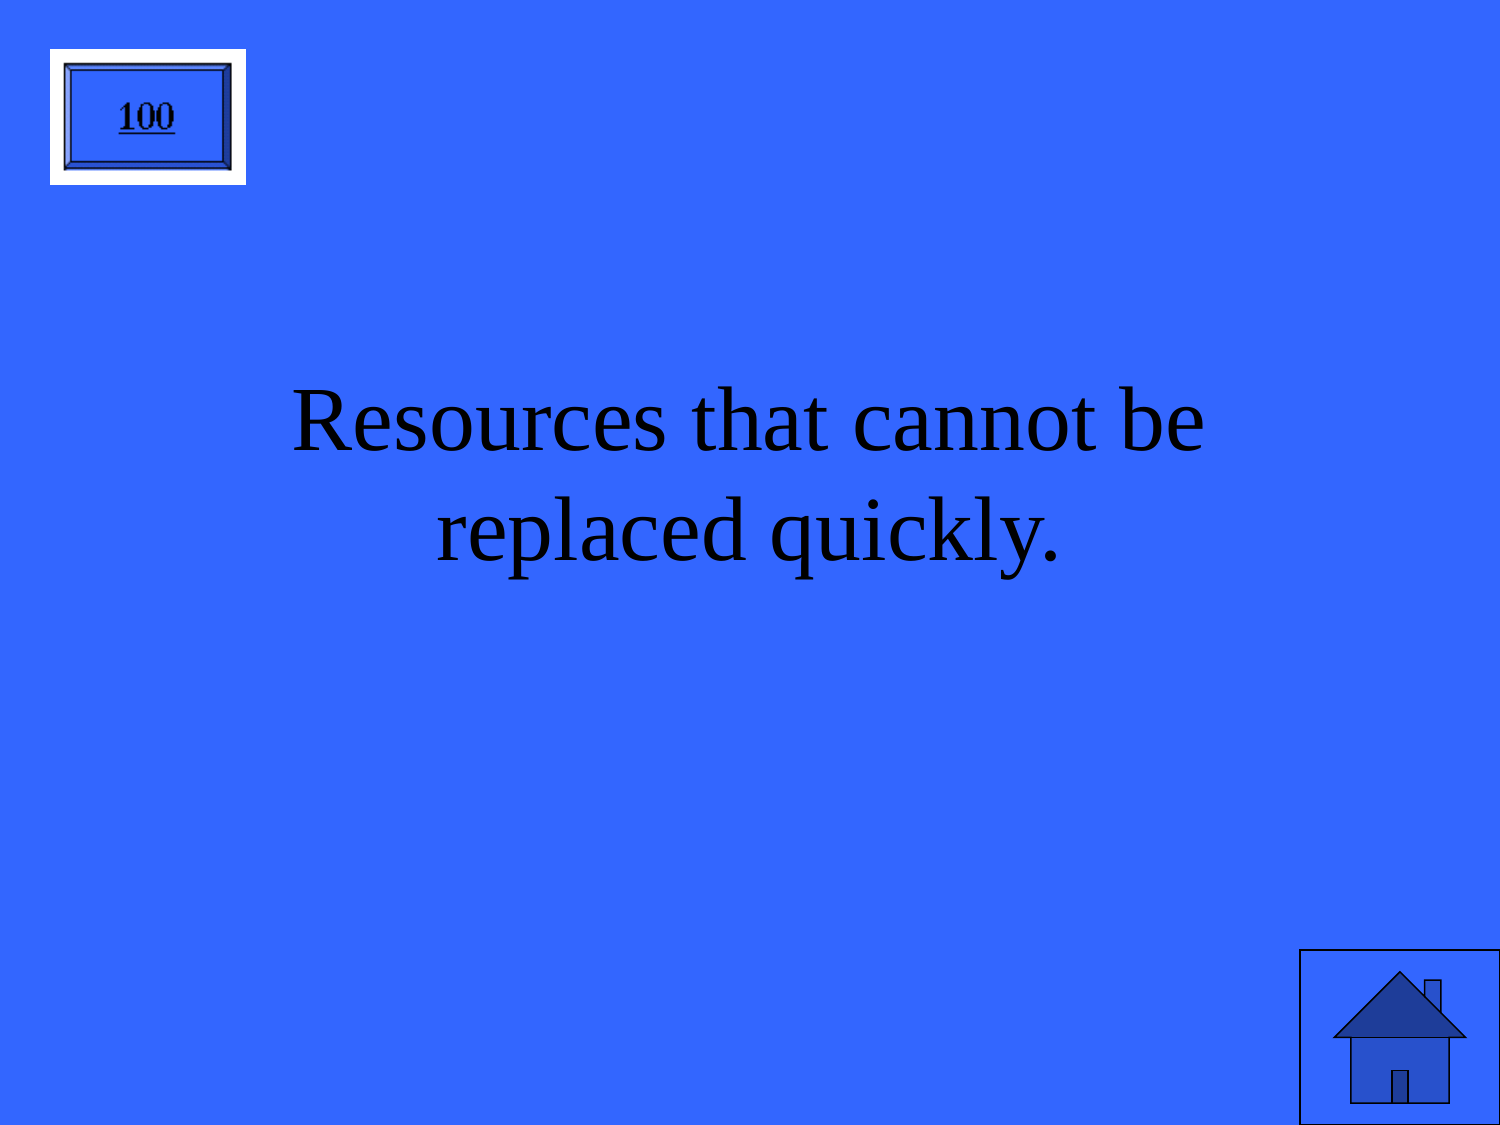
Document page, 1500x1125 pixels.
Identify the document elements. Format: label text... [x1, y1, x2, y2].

picture [49, 49, 246, 185]
title Resources that cannot be replaced quickly. [112, 374, 1388, 563]
text_box [1299, 950, 1500, 1125]
